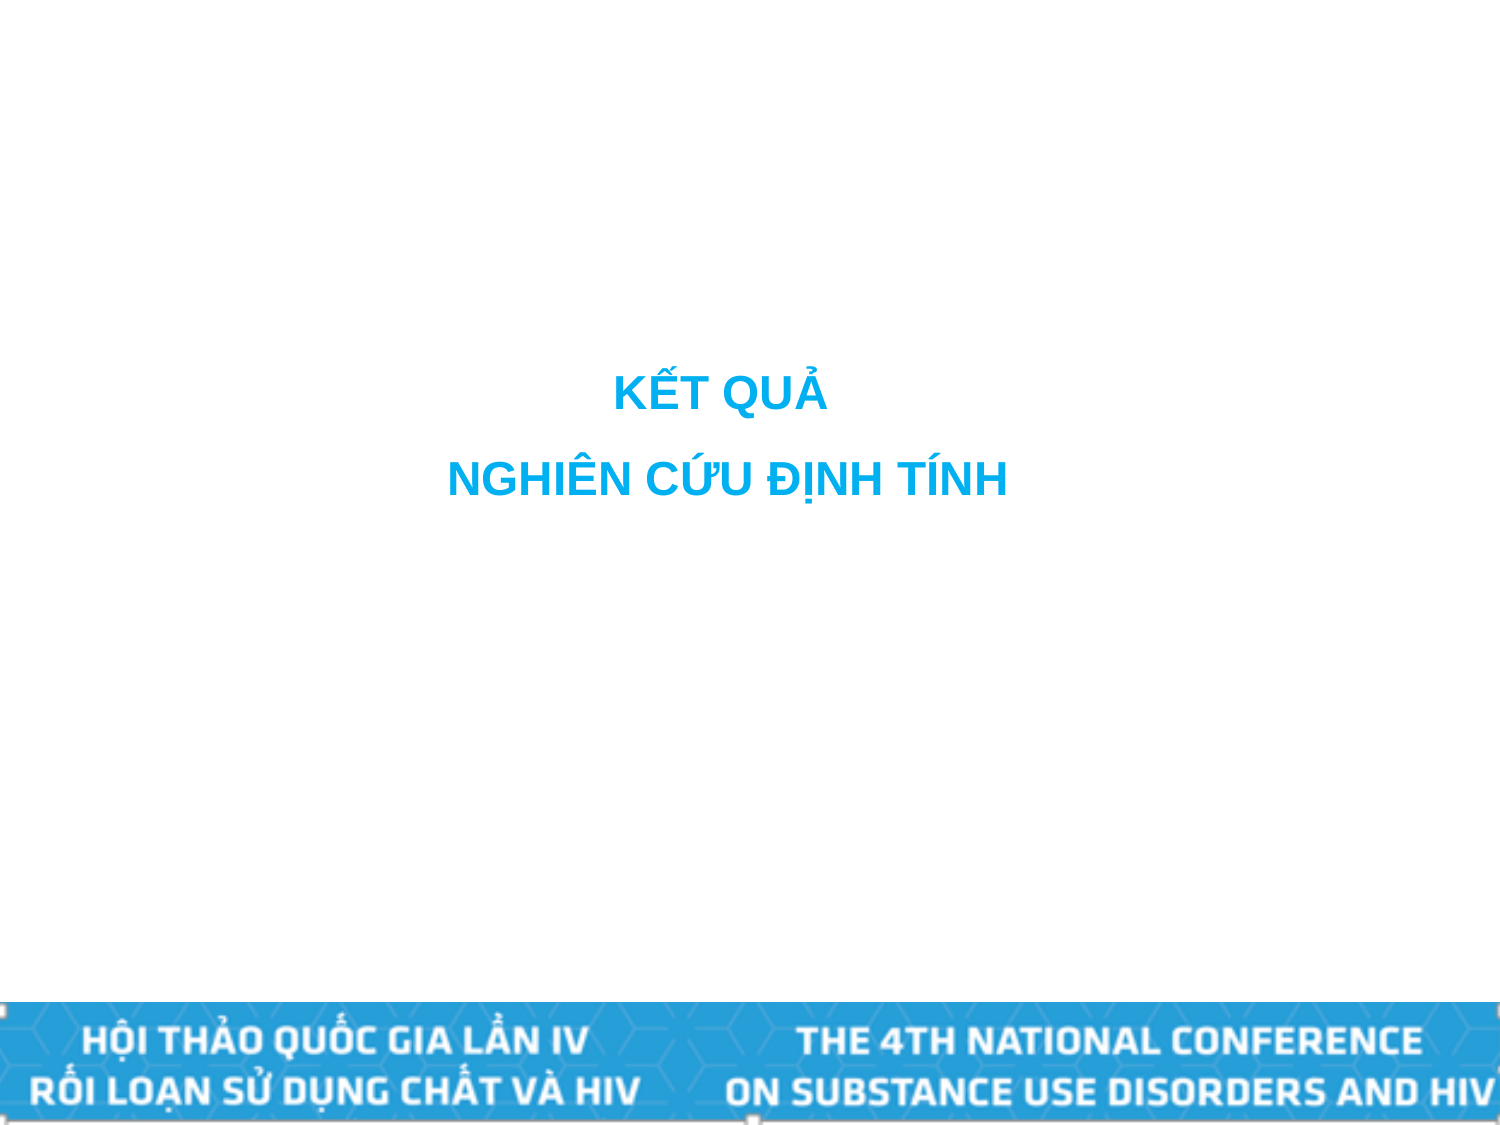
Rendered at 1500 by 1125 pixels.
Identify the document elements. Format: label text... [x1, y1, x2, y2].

title KẾT QUẢ NGHIÊN CỨU ĐỊNH TÍNH [53, 324, 1404, 513]
picture [0, 1002, 1500, 1125]
